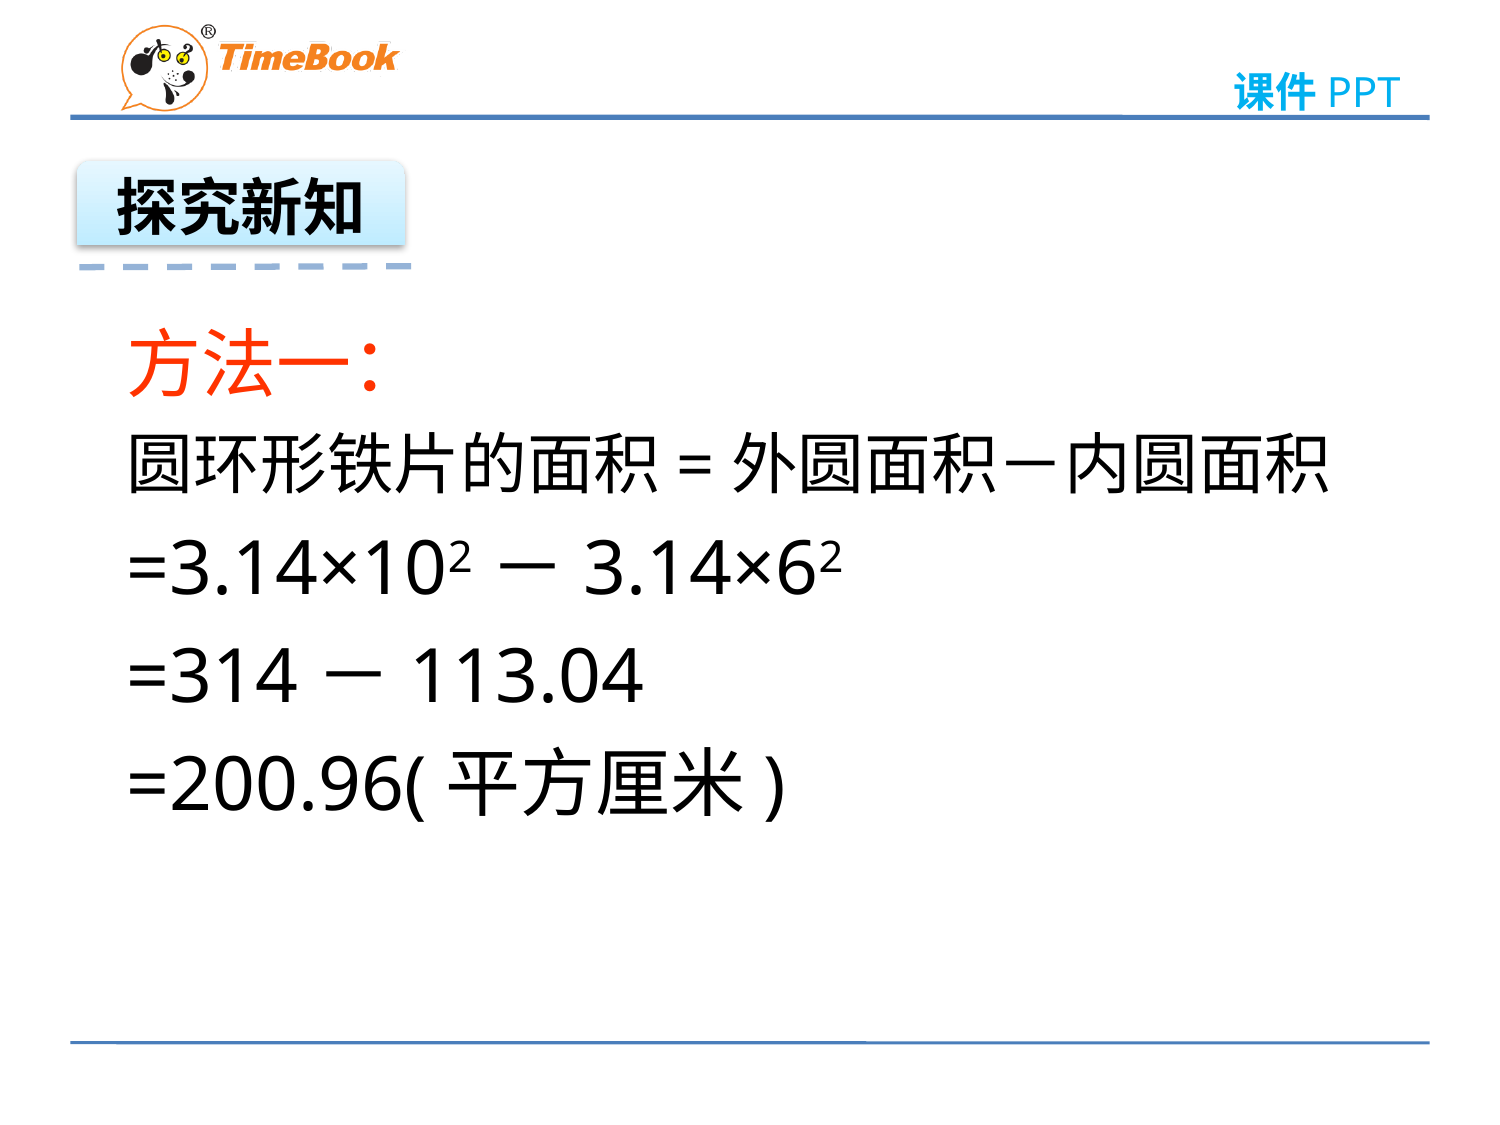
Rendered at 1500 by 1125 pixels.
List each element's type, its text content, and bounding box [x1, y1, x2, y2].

picture [118, 22, 408, 113]
text_box 方法一： 圆环形铁片的面积=外圆面积－内圆面积 =3.14×102－3.14×62 =314－113.04 =200.96(平方厘米) [112, 290, 1447, 834]
text_box 探究新知 [75, 160, 406, 247]
